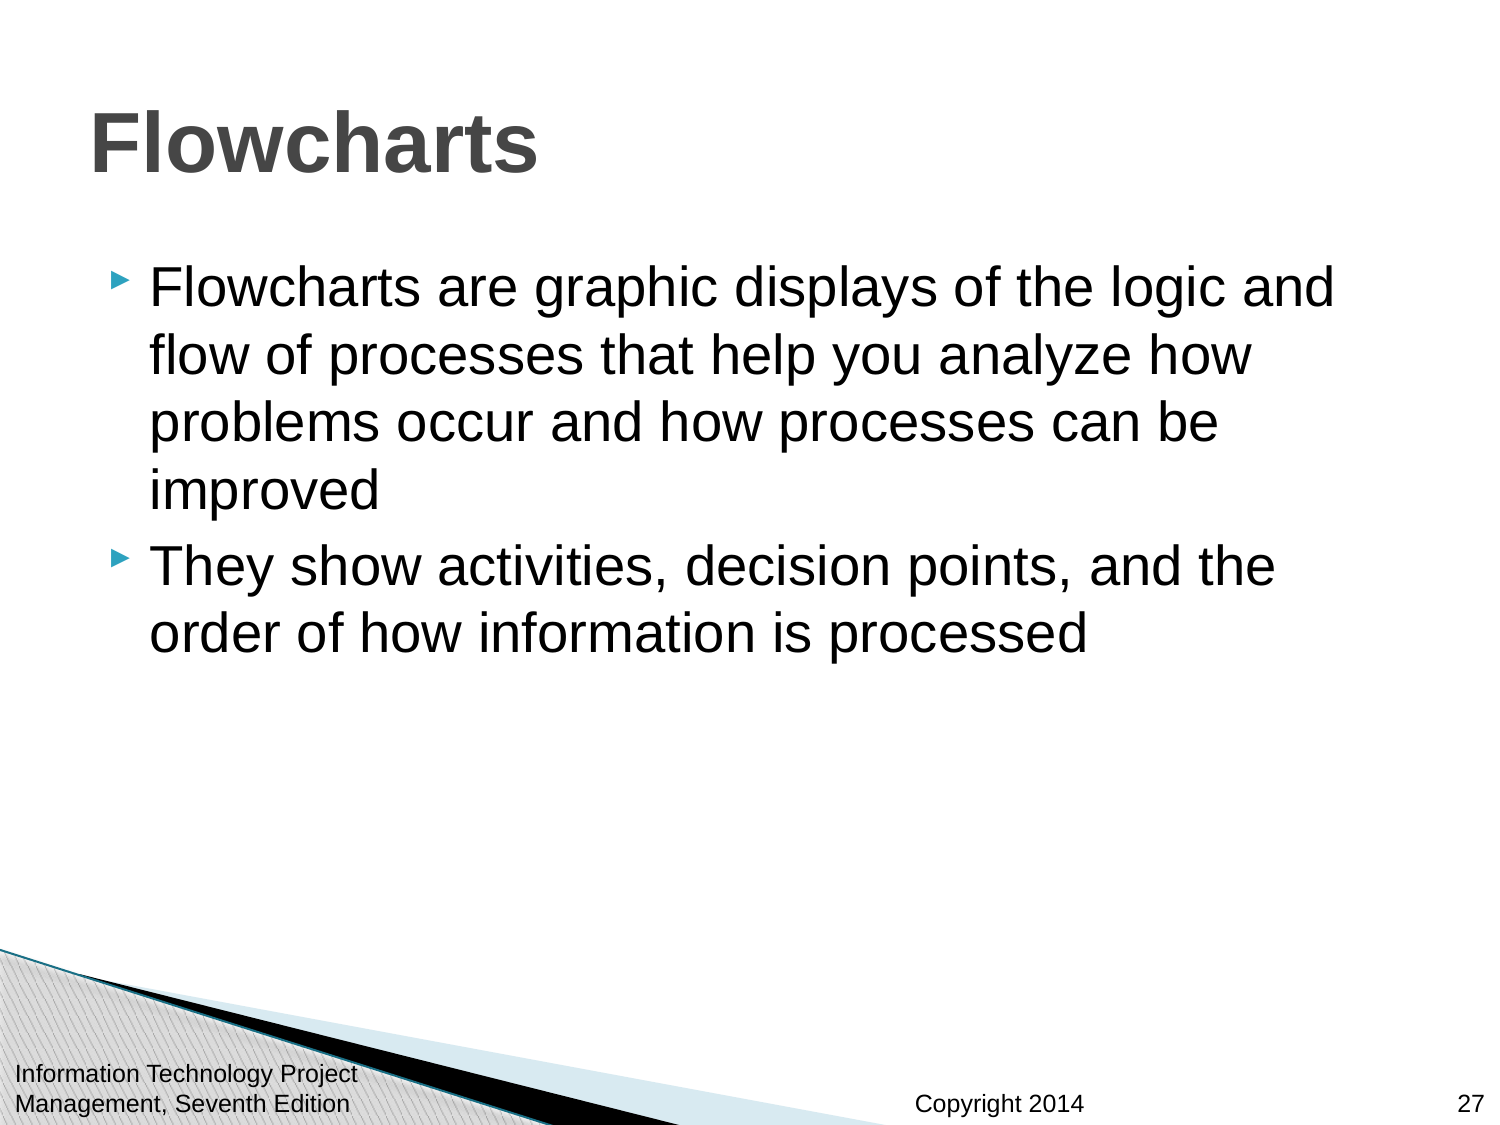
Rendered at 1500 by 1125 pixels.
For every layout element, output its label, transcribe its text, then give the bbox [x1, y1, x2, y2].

list Flowcharts are graphic displays of the logic and flow of processes that help you analyze how problems occur and how processes can be improved They show activities, decision points, and the order of how information is processed [74, 242, 1426, 986]
title Flowcharts [75, 45, 1425, 233]
footer Information Technology Project Management, Seventh Edition [0, 1065, 425, 1125]
slide_number 27 [1408, 1065, 1500, 1125]
